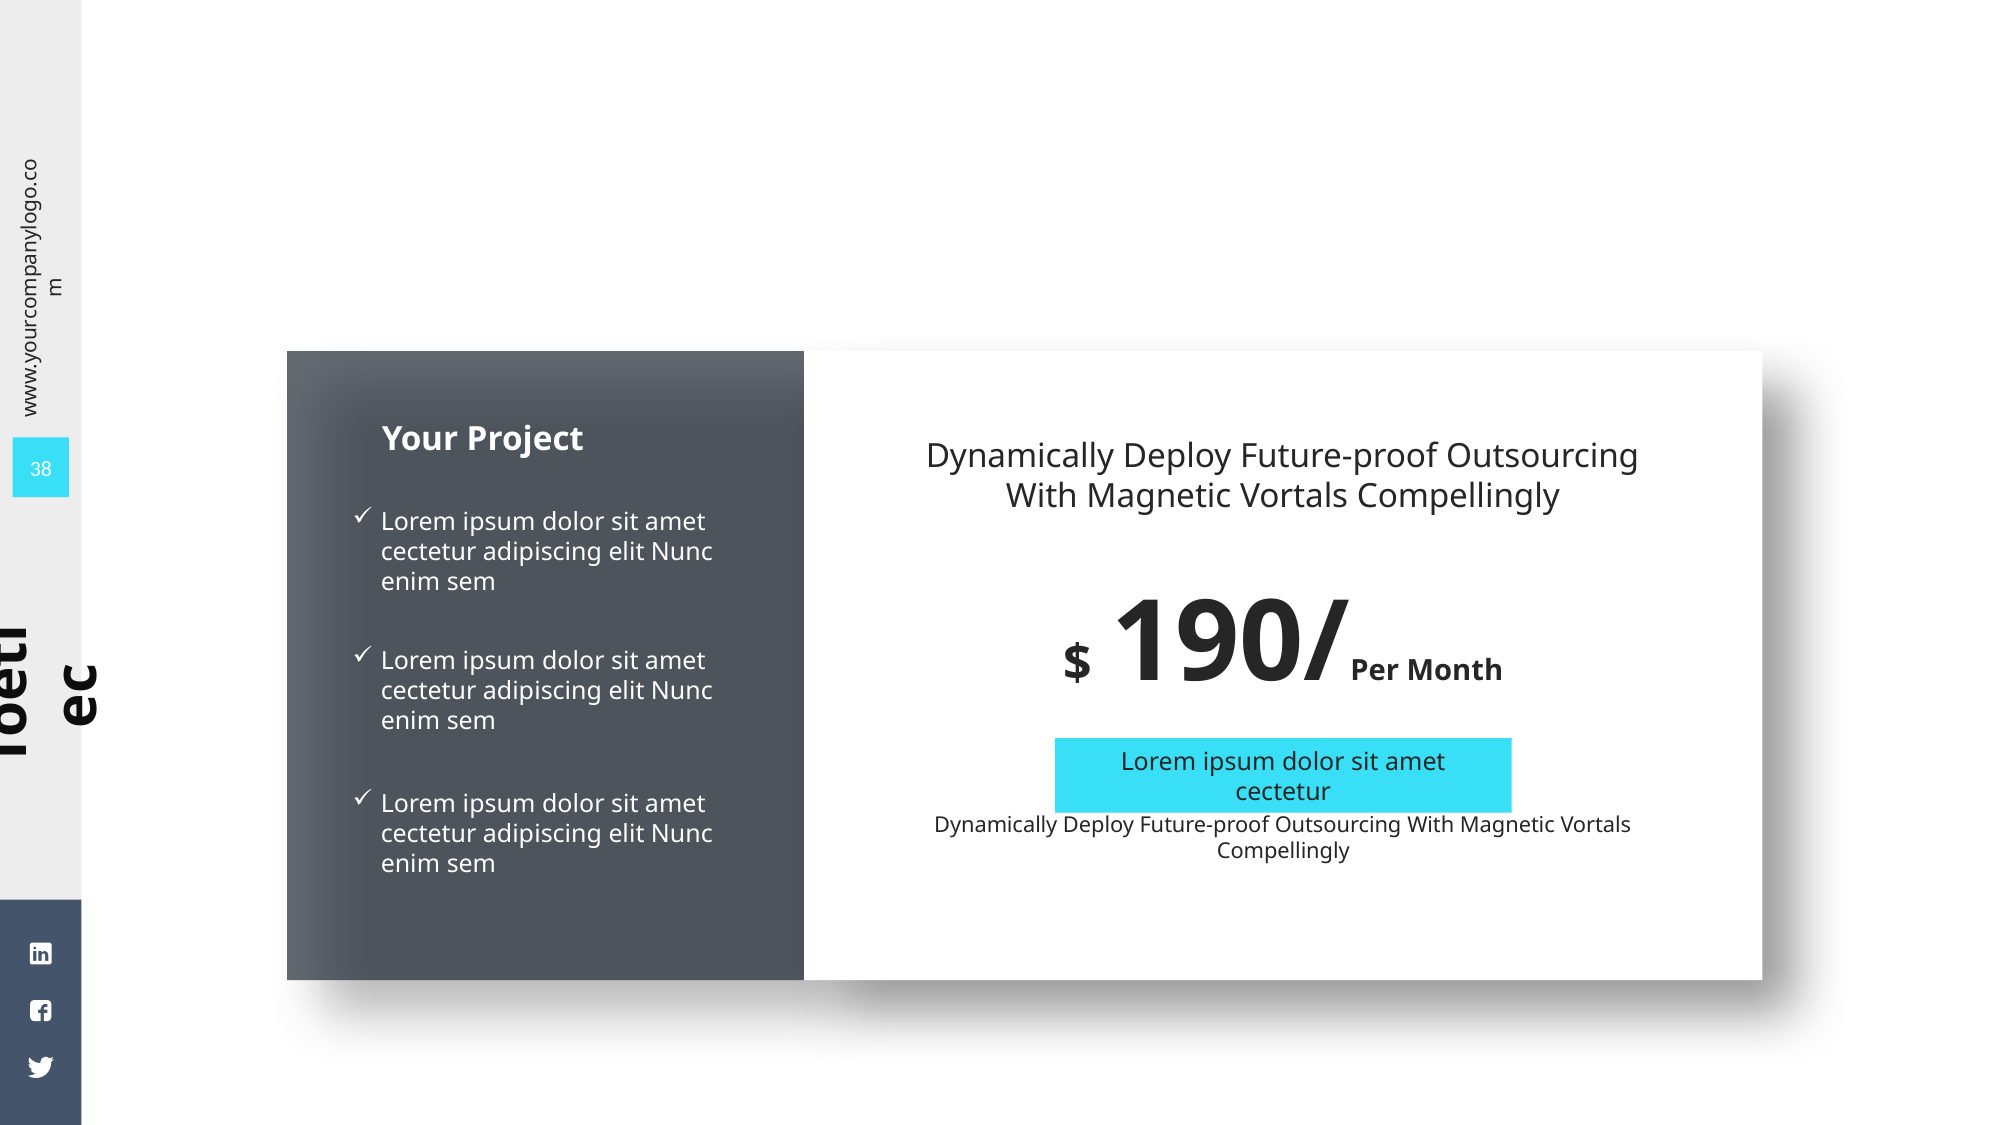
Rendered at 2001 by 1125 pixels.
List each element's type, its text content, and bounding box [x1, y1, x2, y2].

text_box [286, 792, 802, 981]
text_box [803, 792, 1763, 981]
text_box Dynamically Deploy Future-proof Outsourcing With Magnetic Vortals Compellingly [876, 795, 1691, 878]
text_box Lorem ipsum dolor sit amet cectetur adipiscing elit Nunc enim sem [338, 792, 736, 885]
picture [81, 0, 2000, 792]
slide_number 38 [12, 437, 69, 498]
